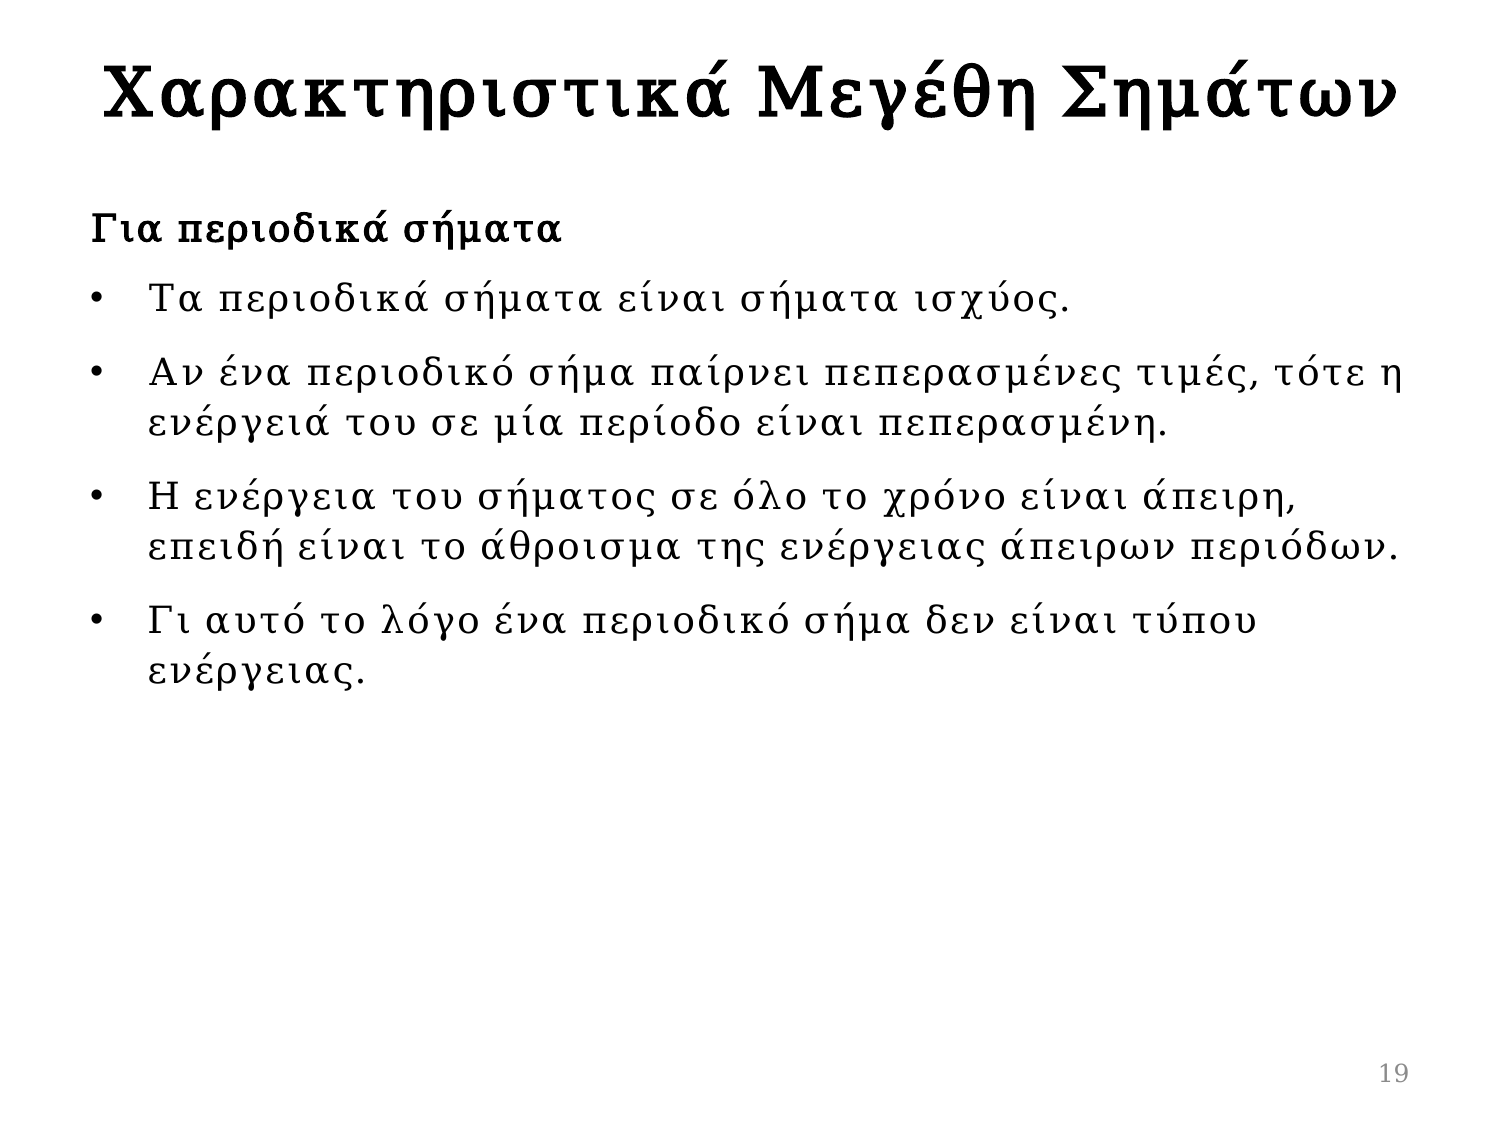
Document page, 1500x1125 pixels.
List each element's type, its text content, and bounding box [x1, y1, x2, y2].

slide_number 19 [1222, 1042, 1425, 1103]
list Για περιοδικά σήματα Τα περιοδικά σήματα είναι σήματα ισχύος. Αν ένα περιοδικό σήμα παίρνει πεπερασμένες τιμές, τότε η ενέργειά του σε μία περίοδο είναι πεπερασμένη. Η ενέργεια του σήματος σε όλο το χρόνο είναι άπειρη, επειδή είναι το άθροισμα της ενέργειας άπειρων περιόδων. Γι αυτό το λόγο ένα περιοδικό σήμα δεν είναι τύπου ενέργειας. [75, 196, 1425, 1047]
title Χαρακτηριστικά Μεγέθη Σημάτων [75, 19, 1425, 159]
